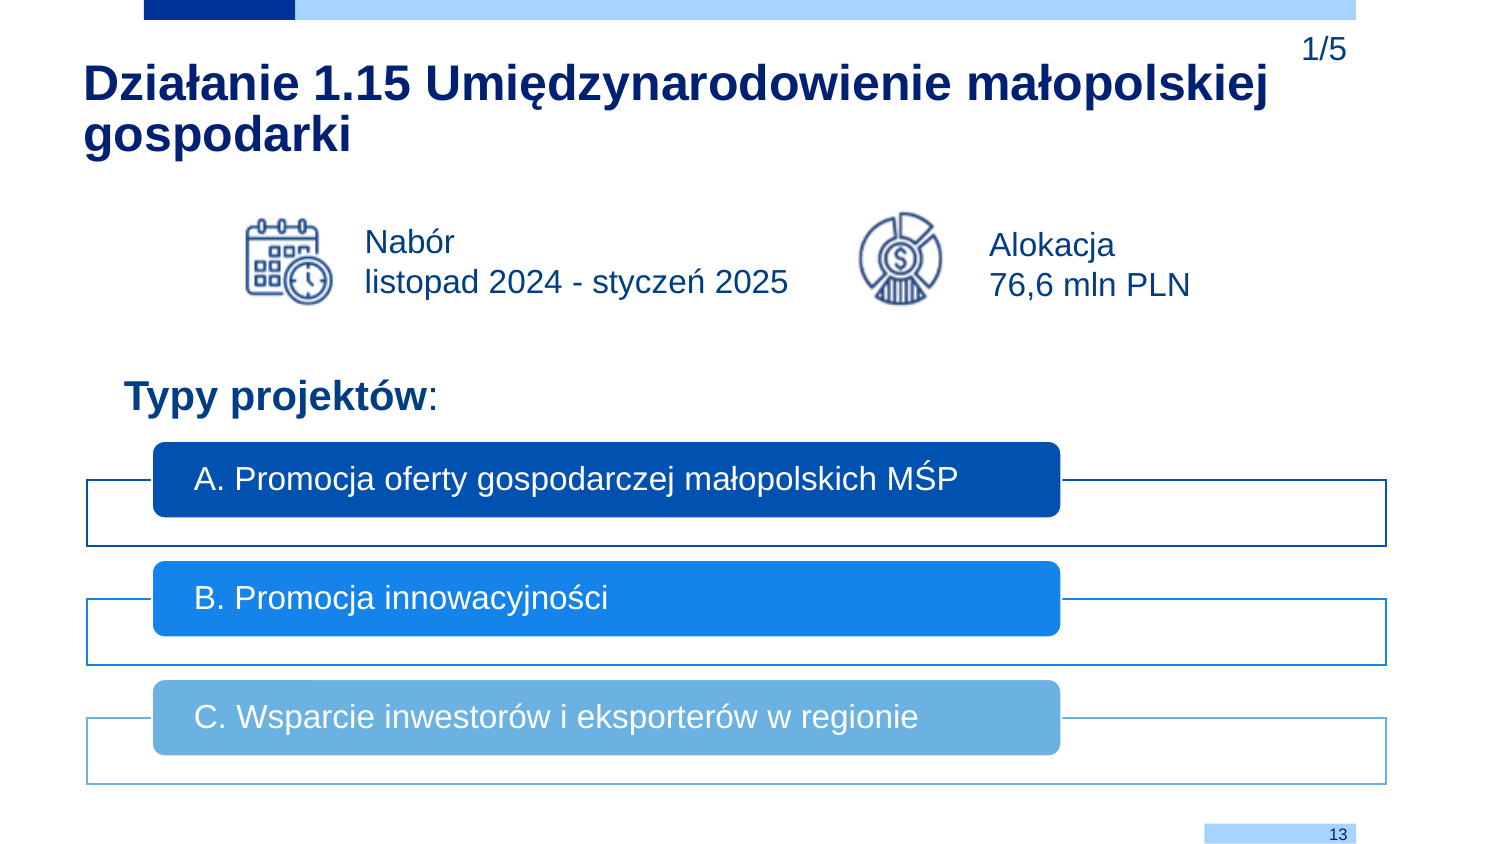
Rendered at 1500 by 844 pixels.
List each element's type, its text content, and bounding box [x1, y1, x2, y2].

text_box Nabór listopad 2024 - styczeń 2025 [349, 212, 821, 348]
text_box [86, 435, 1387, 790]
list Typy projektów: [124, 359, 1344, 435]
text_box 13 [1196, 823, 1348, 844]
text_box Działanie 1.15 Umiędzynarodowienie małopolskiej gospodarki [83, 59, 1284, 155]
text_box Alokacja 76,6 mln PLN [974, 215, 1237, 311]
picture [217, 203, 350, 322]
picture [844, 205, 953, 321]
text_box 1/5 [1286, 19, 1410, 75]
